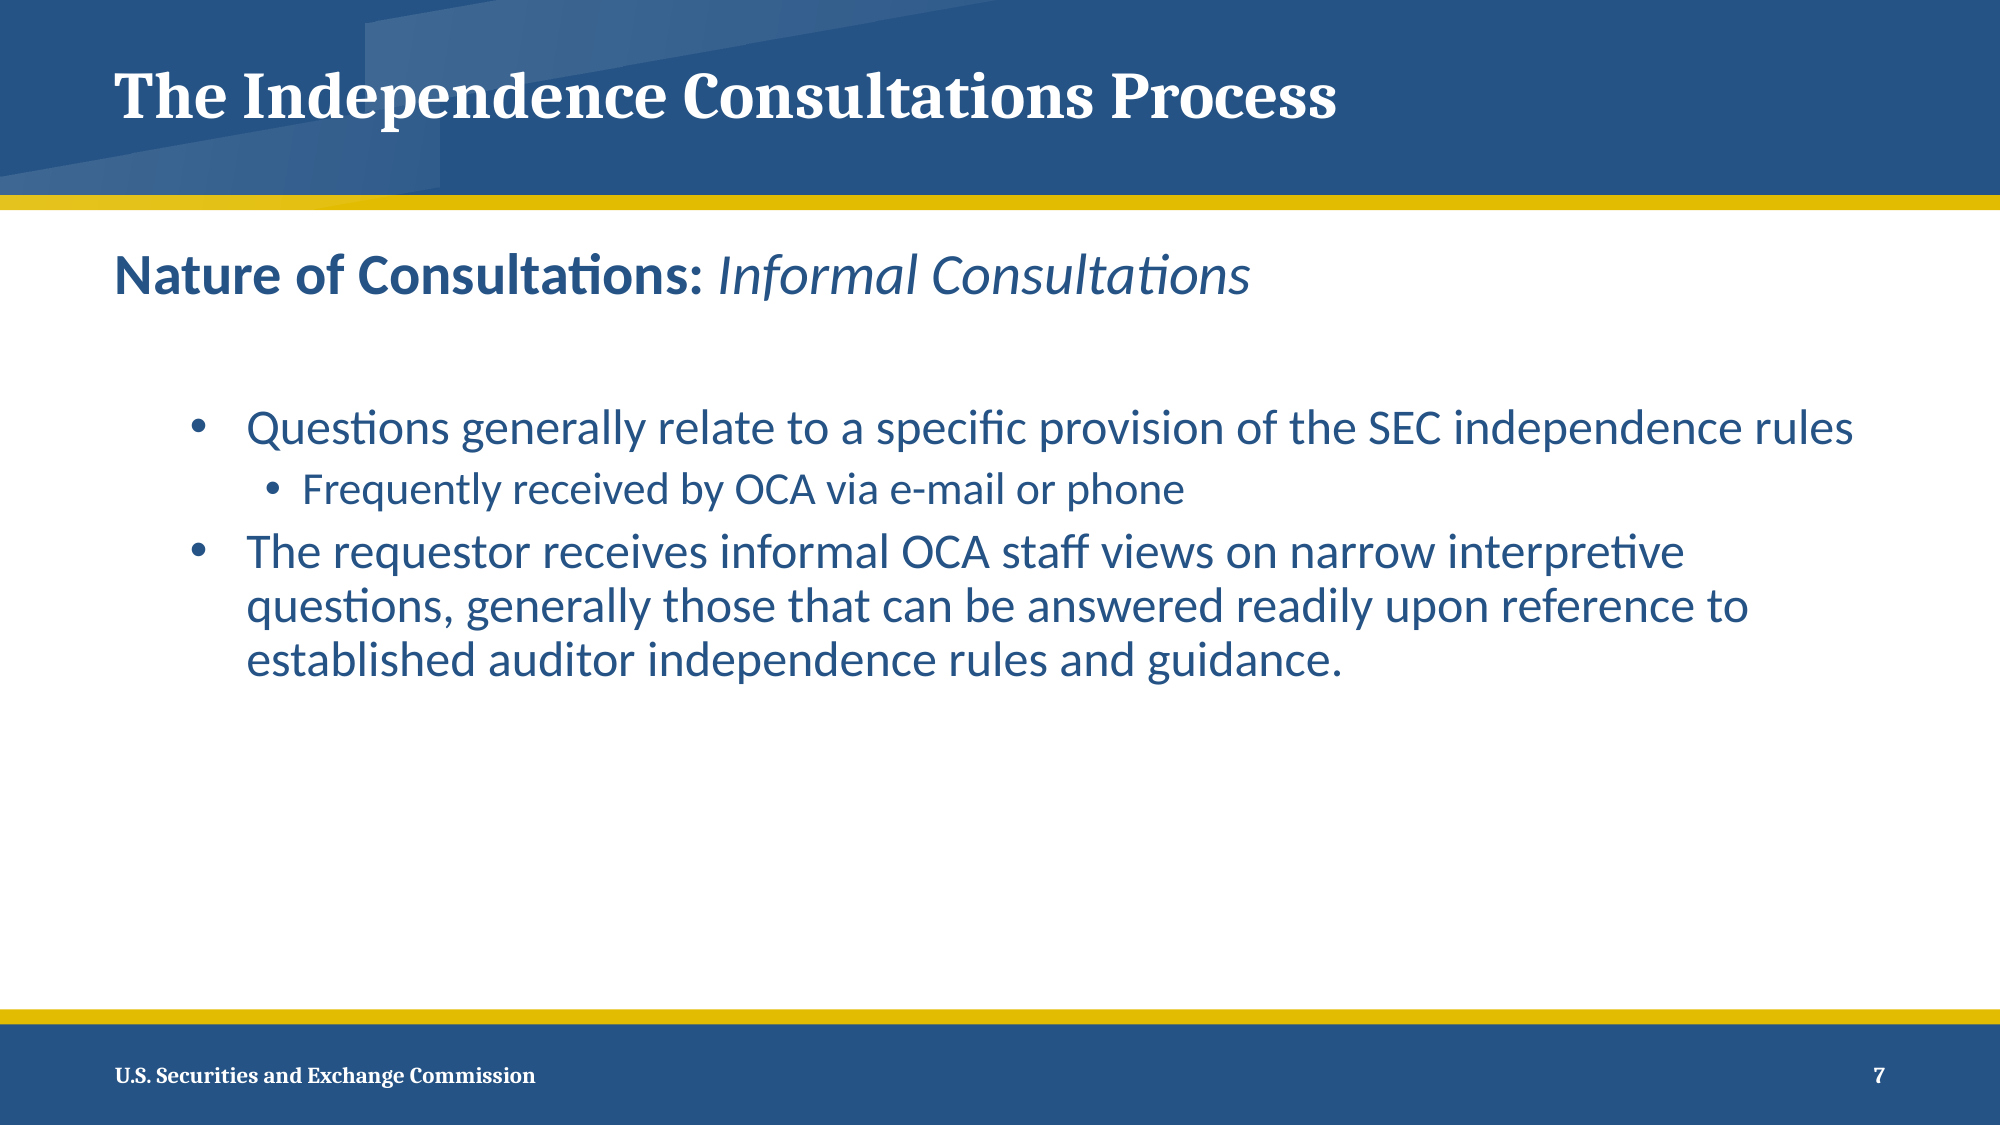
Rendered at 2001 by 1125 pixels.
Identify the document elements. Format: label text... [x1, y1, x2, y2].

title The Independence Consultations Process [99, 32, 1900, 161]
list Nature of Consultations: Informal Consultations Questions generally relate to a specific provision of the SEC independence rules Frequently received by OCA via e-mail or phone The requestor receives informal OCA staff views on narrow interpretive questions, generally those that can be answered readily upon reference to established auditor independence rules and guidance. [99, 236, 1900, 980]
slide_number 7 [1449, 1059, 1900, 1090]
